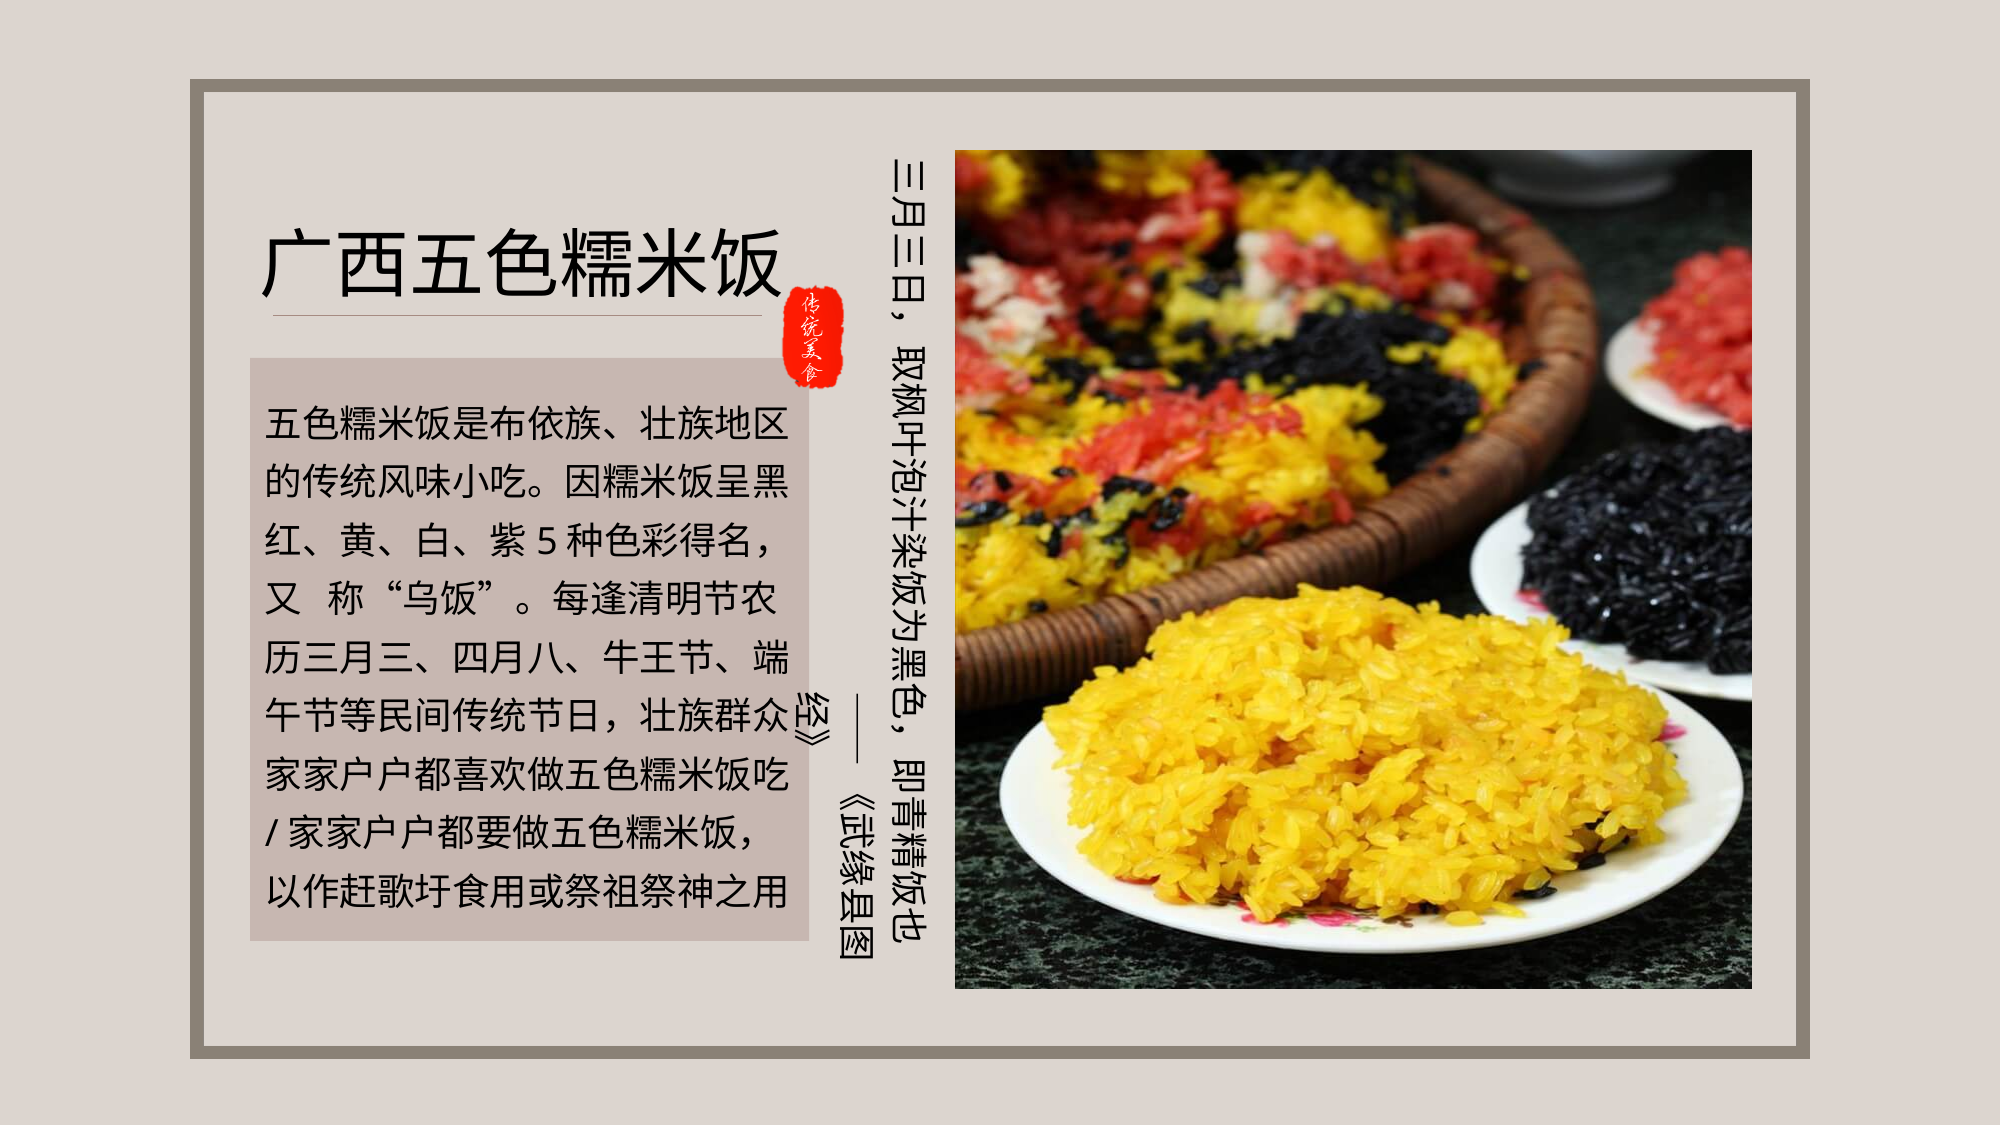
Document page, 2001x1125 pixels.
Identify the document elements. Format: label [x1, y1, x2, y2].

picture [190, 79, 1810, 1059]
